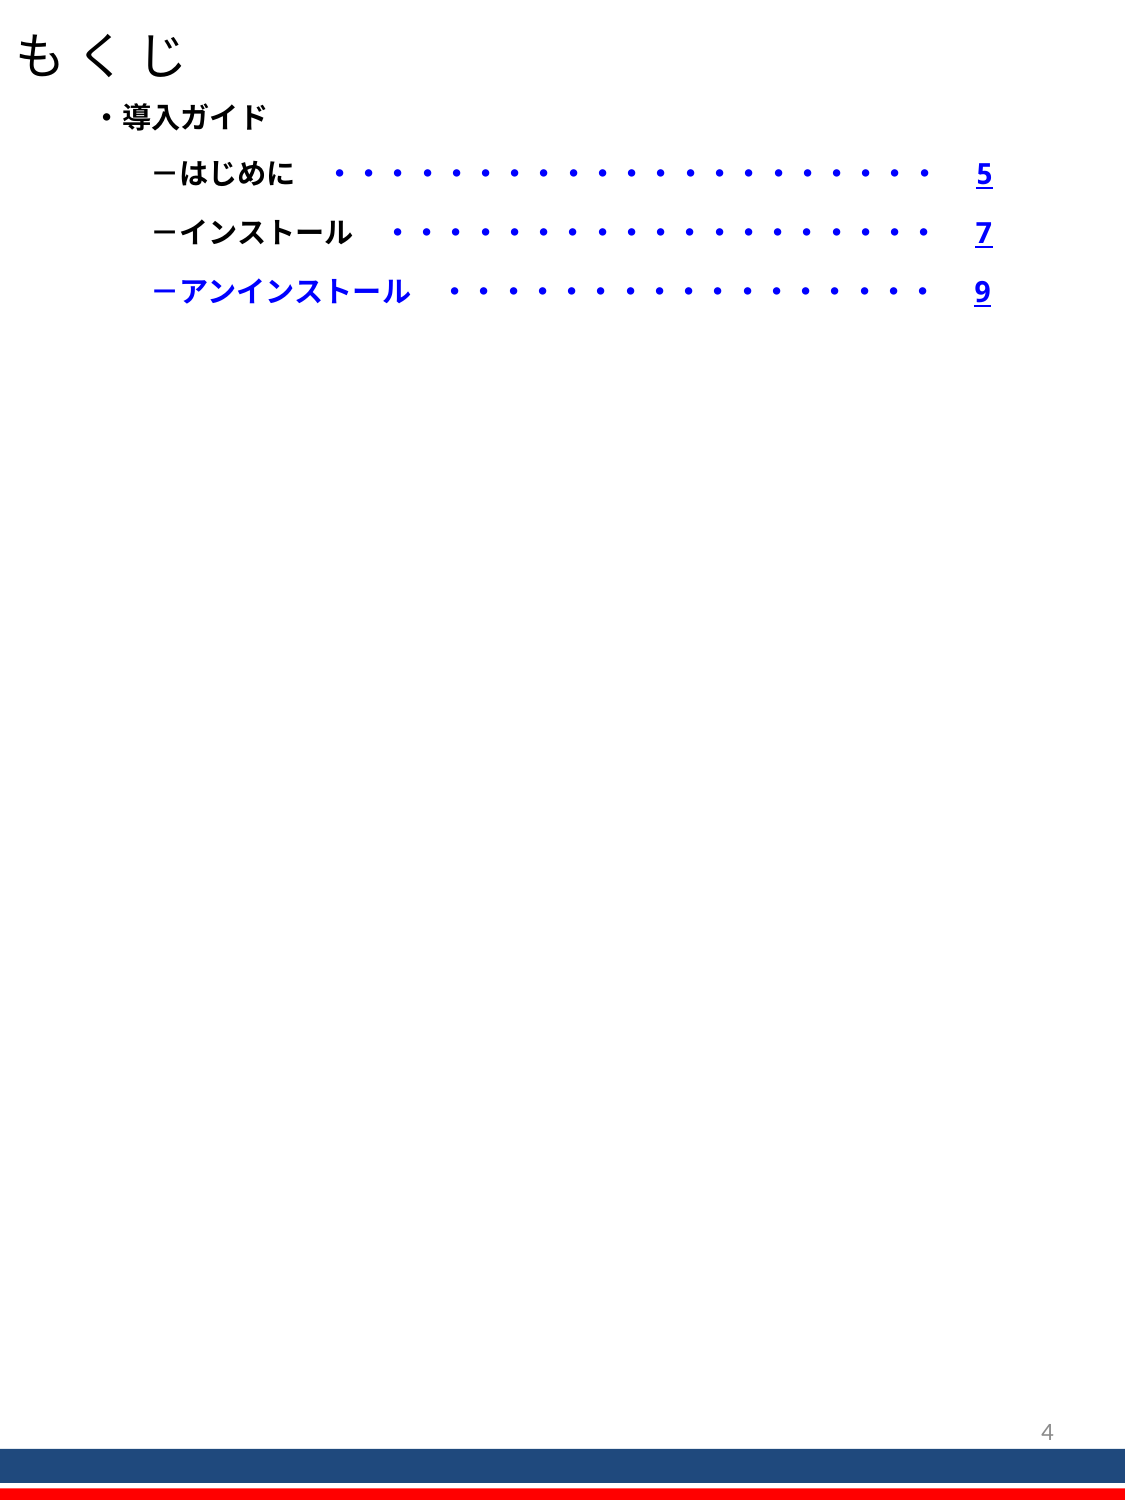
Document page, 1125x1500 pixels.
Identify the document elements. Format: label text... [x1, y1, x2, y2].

text_box －インストール ・・・・・・・・・・・・・・・・・・・ 7 [76, 206, 1081, 265]
text_box ・導入ガイド [78, 91, 1083, 142]
text_box －はじめに ・・・・・・・・・・・・・・・・・・・・・ 5 [76, 147, 1081, 206]
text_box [0, 1448, 1125, 1500]
text_box －アンインストール ・・・・・・・・・・・・・・・・・ 9 [76, 265, 1081, 324]
title も く じ [0, 0, 244, 111]
slide_number 3 [806, 1390, 1069, 1447]
